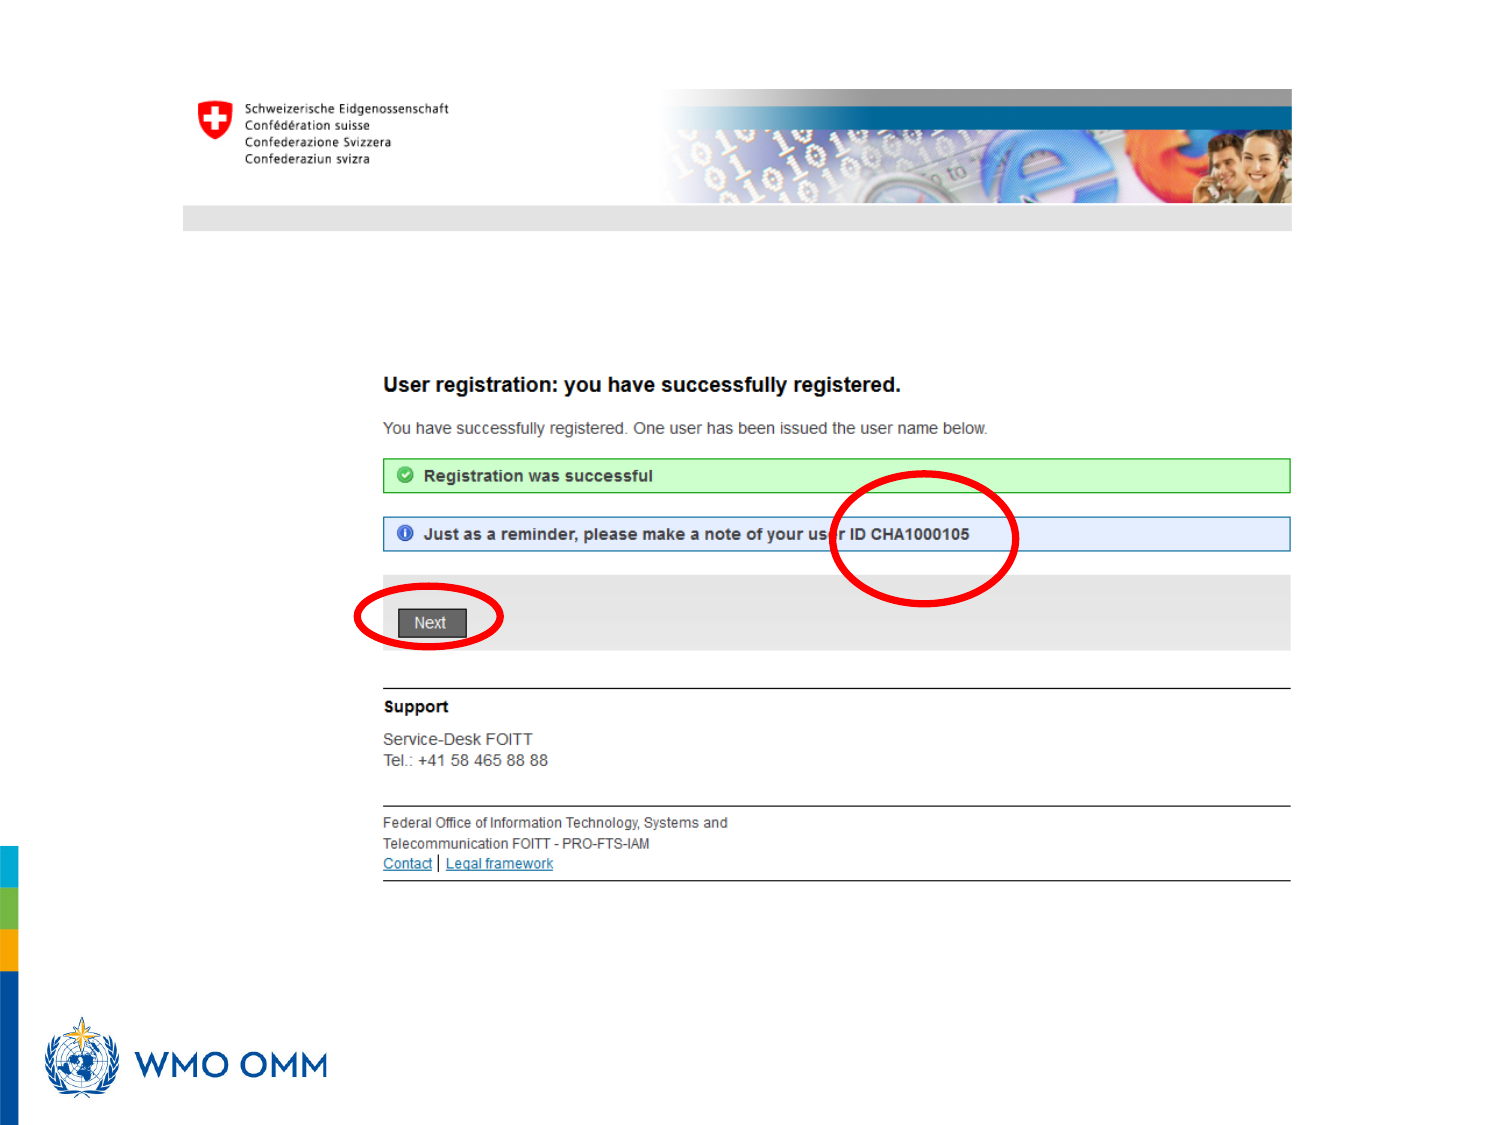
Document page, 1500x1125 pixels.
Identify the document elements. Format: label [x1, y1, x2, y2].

picture [0, 89, 1335, 1125]
